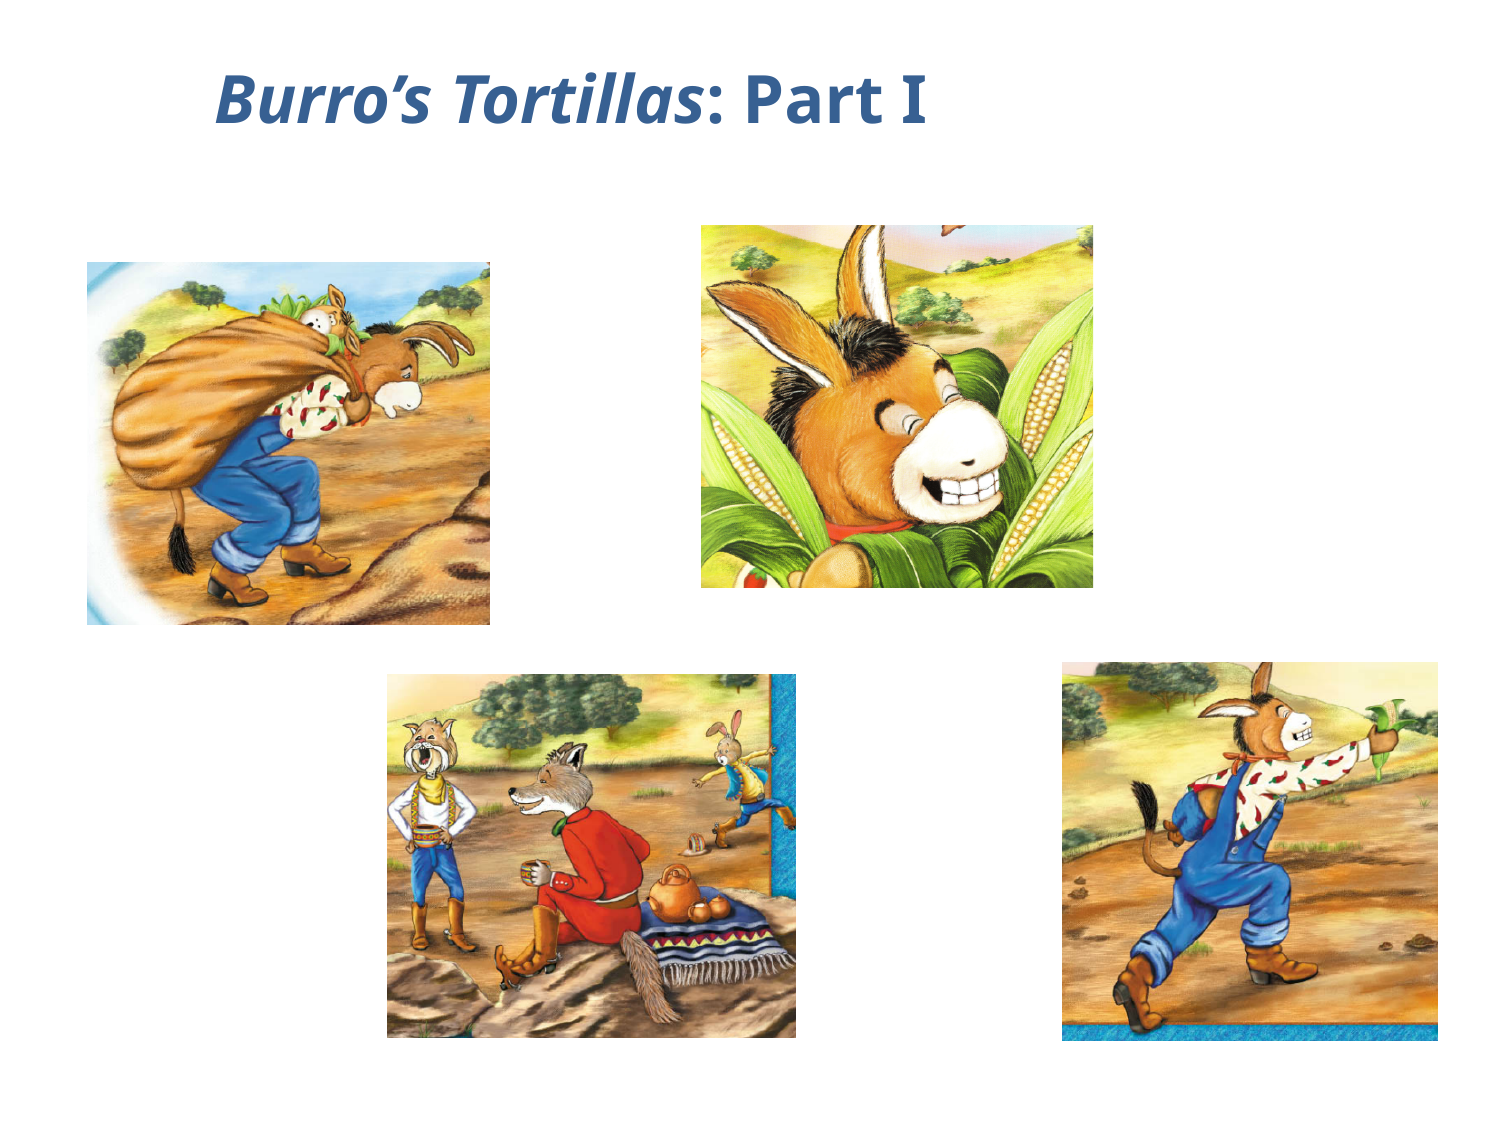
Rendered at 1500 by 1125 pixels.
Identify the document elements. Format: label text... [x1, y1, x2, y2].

picture [1062, 662, 1438, 1041]
text_box Burro’s Tortillas: Part I [199, 49, 1388, 190]
picture [87, 262, 490, 626]
picture [699, 224, 1094, 588]
picture [387, 674, 796, 1038]
